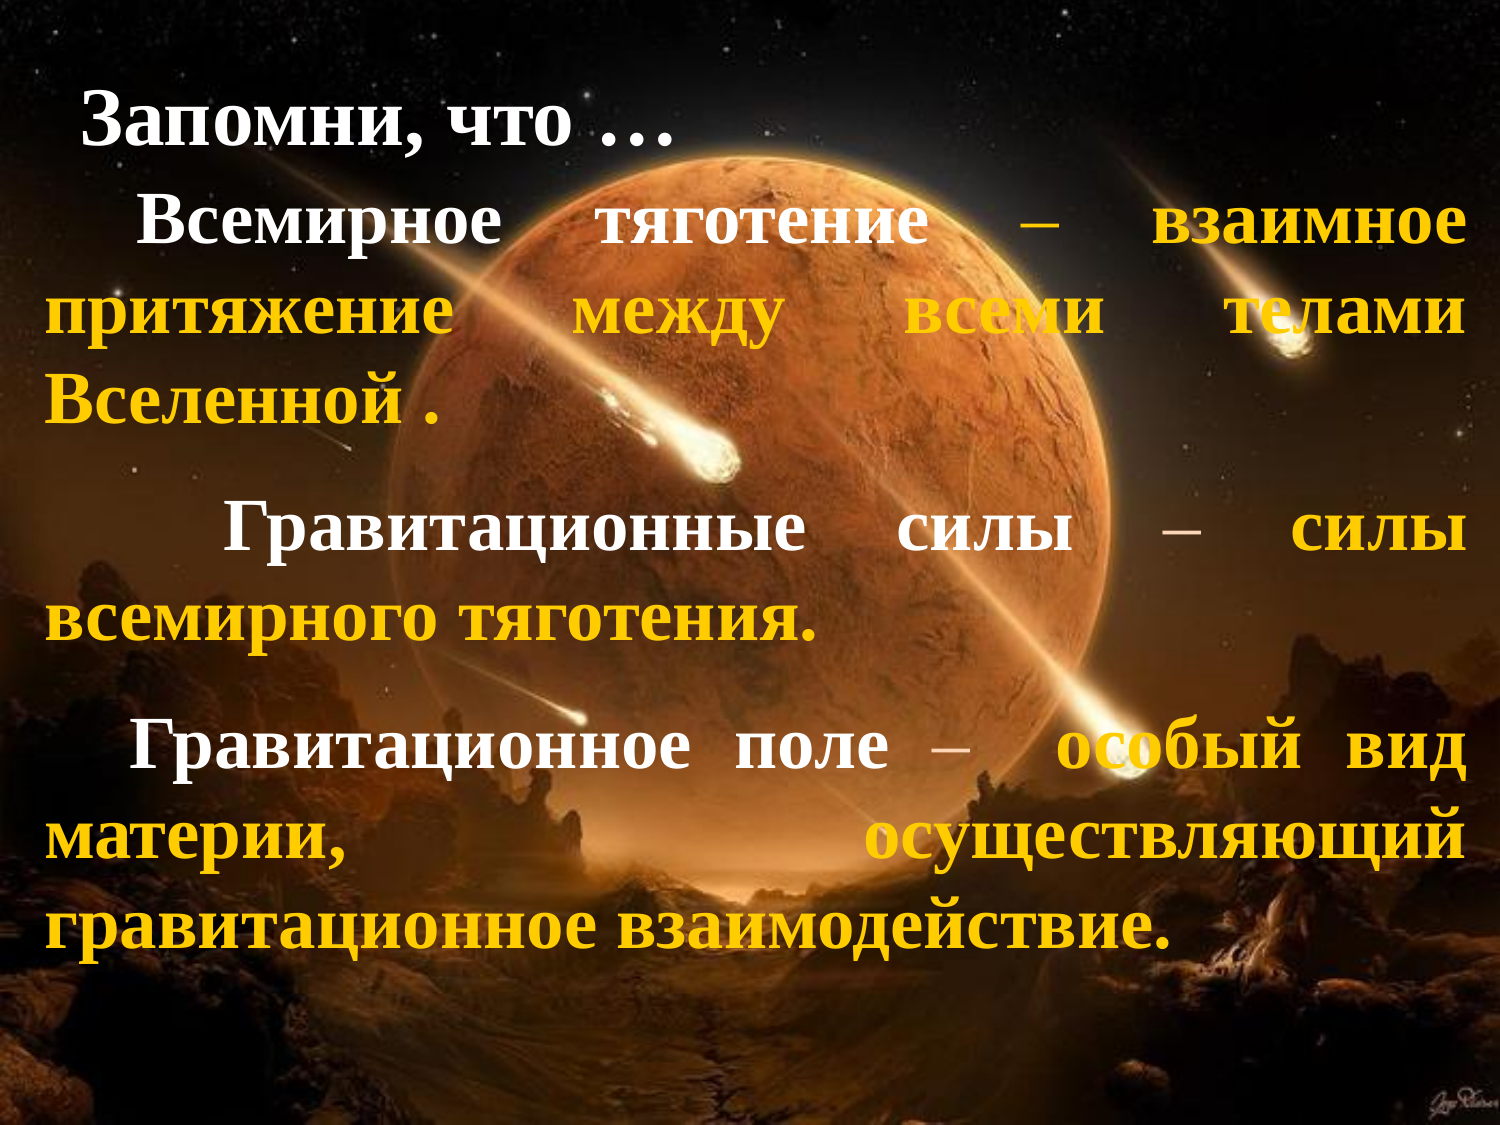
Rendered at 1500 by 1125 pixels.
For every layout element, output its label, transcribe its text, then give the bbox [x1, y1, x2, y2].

text_box [77, 881, 123, 967]
picture [0, 0, 1500, 1125]
text_box Запомни, что … [64, 54, 722, 170]
text_box Всемирное тяготение – взаимное притяжение между всеми телами Вселенной . Гравитационные силы – силы всемирного тяготения. Гравитационное поле – особый вид материи, осуществляющий гравитационное взаимодействие. [29, 160, 1483, 1084]
